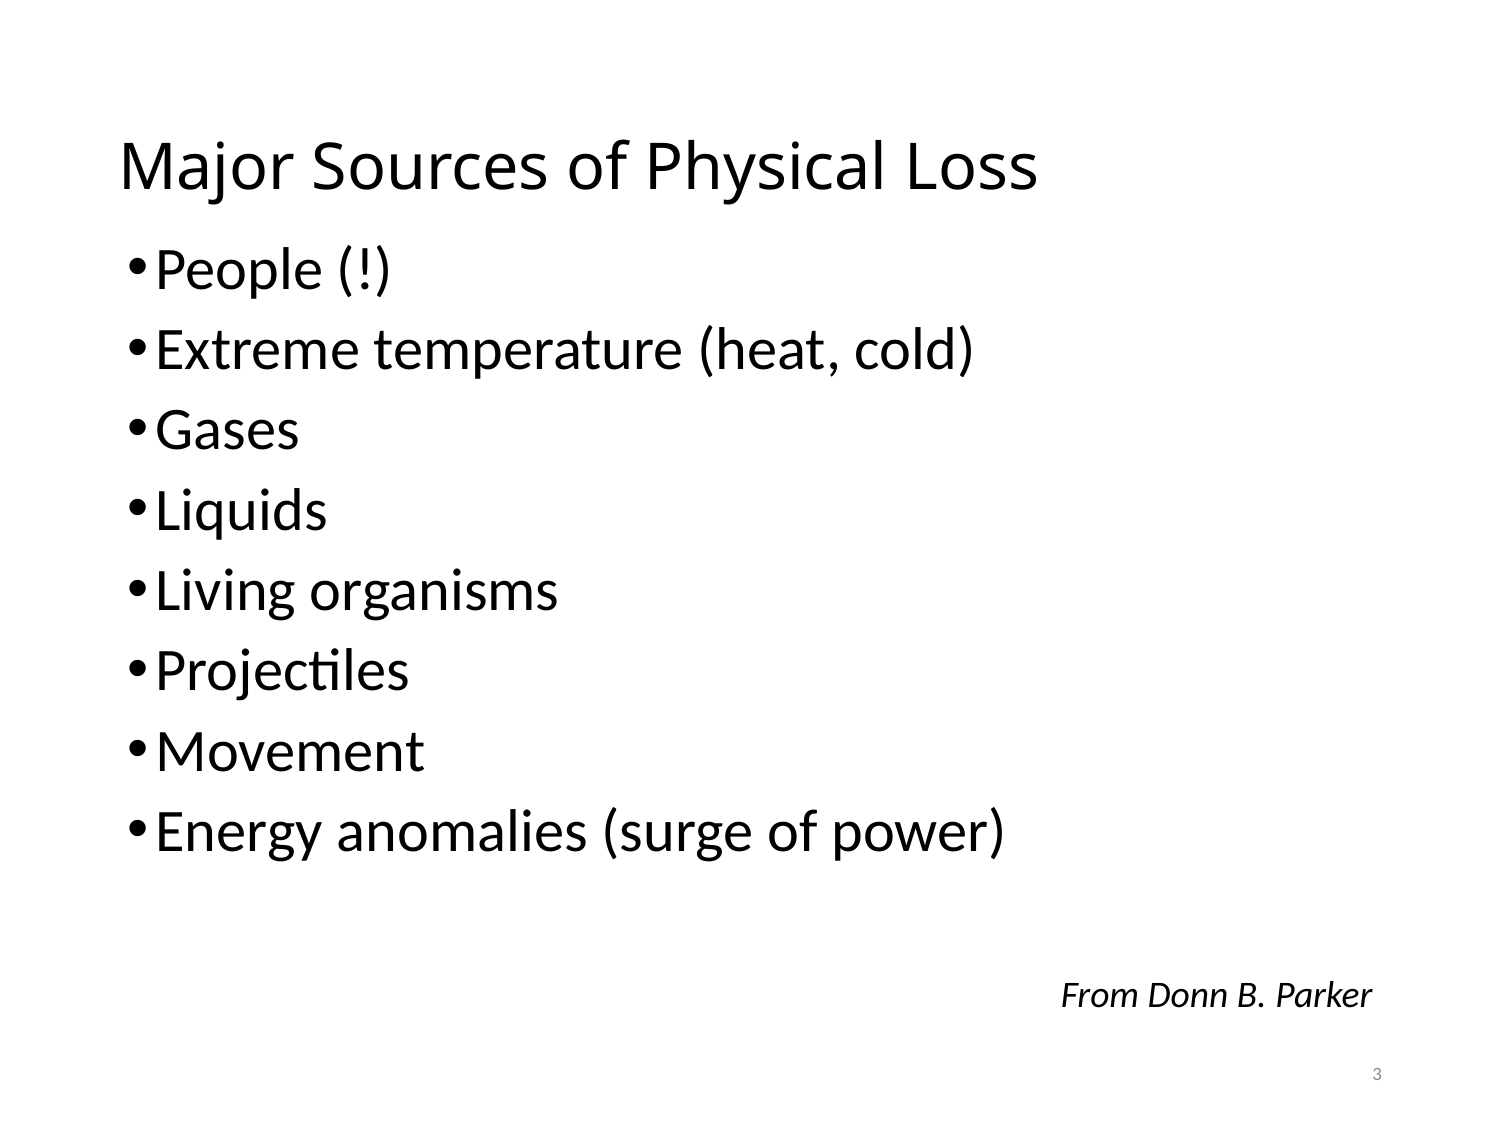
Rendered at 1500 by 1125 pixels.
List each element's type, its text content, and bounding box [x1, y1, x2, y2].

text_box From Donn B. Parker [849, 962, 1388, 1023]
list People (!) Extreme temperature (heat, cold) Gases Liquids Living organisms Projectiles Movement Energy anomalies (surge of power) [112, 229, 1388, 1001]
title Major Sources of Physical Loss [103, 59, 1397, 278]
slide_number 3 [1059, 1042, 1397, 1103]
